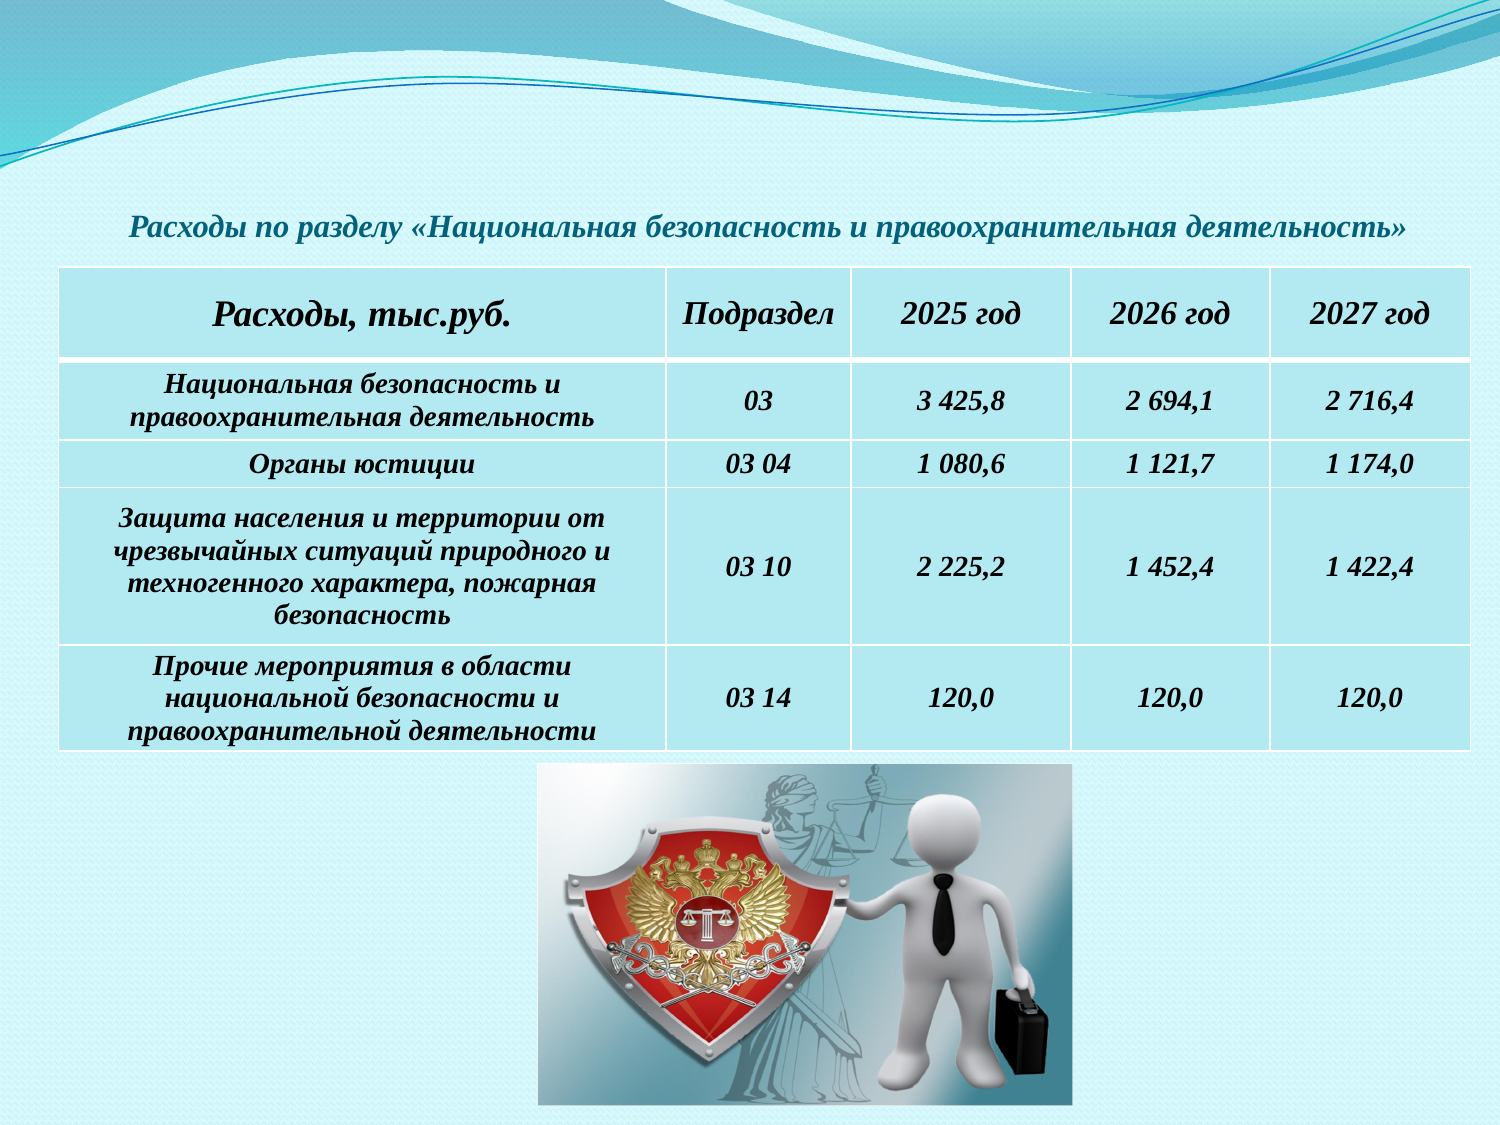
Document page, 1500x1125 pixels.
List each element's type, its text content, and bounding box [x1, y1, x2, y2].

table_cell Национальная безопасность и правоохранительная деятельность [59, 363, 665, 439]
picture [537, 763, 1074, 1107]
table_header Подраздел [667, 268, 850, 357]
table_cell 03 04 [667, 441, 850, 487]
table_header 2026 год [1072, 268, 1269, 357]
table_cell Защита населения и территории от чрезвычайных ситуаций природного и техногенного характера, пожарная безопасность [59, 488, 665, 644]
table_cell 03 10 [667, 488, 850, 644]
table_header 2025 год [852, 268, 1070, 357]
table_cell 1 452,4 [1072, 488, 1269, 644]
table_cell 1 422,4 [1271, 488, 1470, 644]
table_cell 1 080,6 [852, 441, 1070, 487]
table_cell 2 716,4 [1271, 363, 1470, 439]
table_header 2027 год [1271, 268, 1470, 357]
table_cell 2 694,1 [1072, 363, 1269, 439]
table_cell Прочие мероприятия в области национальной безопасности и правоохранительной деятельности [59, 646, 665, 750]
table_cell 120,0 [1072, 646, 1269, 750]
table_cell 03 14 [667, 646, 850, 750]
table_header Расходы, тыс.руб. [59, 268, 665, 357]
table_cell 120,0 [852, 646, 1070, 750]
table_cell 2 225,2 [852, 488, 1070, 644]
title Расходы по разделу «Национальная безопасность и правоохранительная деятельность» [93, 172, 1444, 244]
table_cell 120,0 [1271, 646, 1470, 750]
table_cell 3 425,8 [852, 363, 1070, 439]
table_cell 1 121,7 [1072, 441, 1269, 487]
table_cell Органы юстиции [59, 441, 665, 487]
table_cell 03 [667, 363, 850, 439]
table_cell 1 174,0 [1271, 441, 1470, 487]
